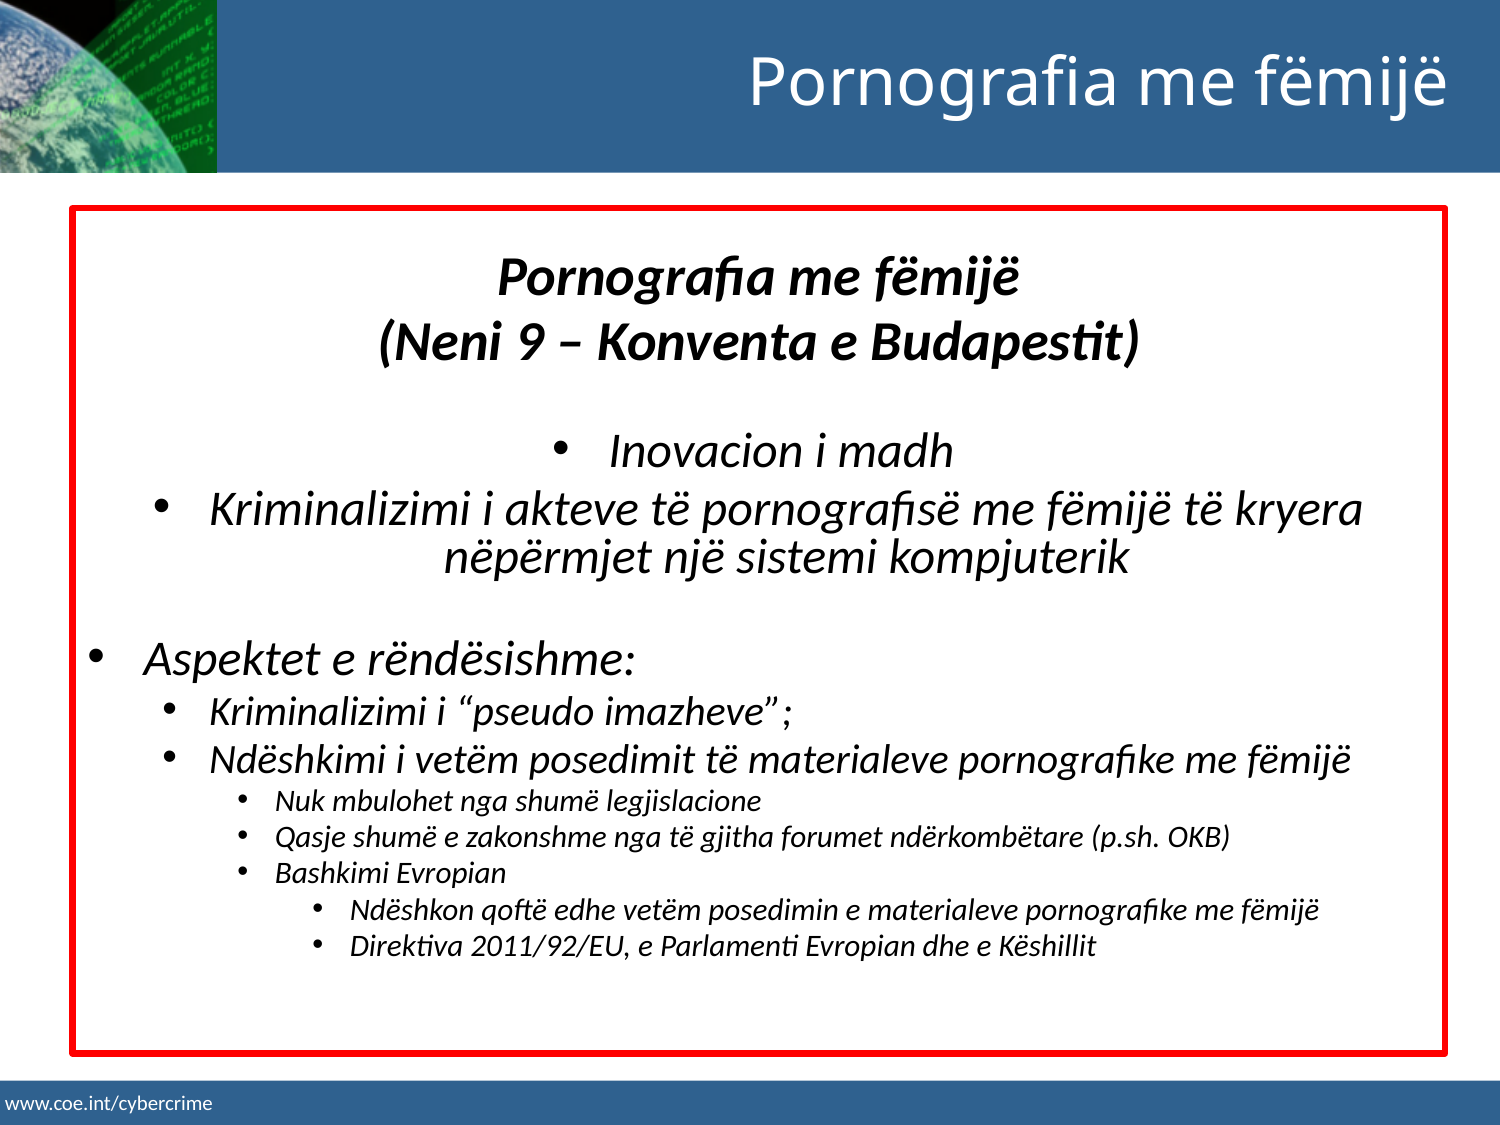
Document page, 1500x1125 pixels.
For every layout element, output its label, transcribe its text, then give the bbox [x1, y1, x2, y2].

text_box Pornografia me fëmijë (Neni 9 – Konventa e Budapestit) Inovacion i madh Kriminalizimi i akteve të pornografisë me fëmijë të kryera nëpërmjet një sistemi kompjuterik Aspektet e rëndësishme: Kriminalizimi i “pseudo imazheve”; Ndëshkimi i vetëm posedimit të materialeve pornografike me fëmijë Nuk mbulohet nga shumë legjislacione Qasje shumë e zakonshme nga të gjitha forumet ndërkombëtare (p.sh. OKB) Bashkimi Evropian Ndëshkon qoftë edhe vetëm posedimin e materialeve pornografike me fëmijë Direktiva 2011/92/EU, e Parlamenti Evropian dhe e Këshillit [72, 208, 1446, 1054]
text_box Pornografia me fëmijë [230, 31, 1483, 126]
picture [0, 0, 217, 173]
